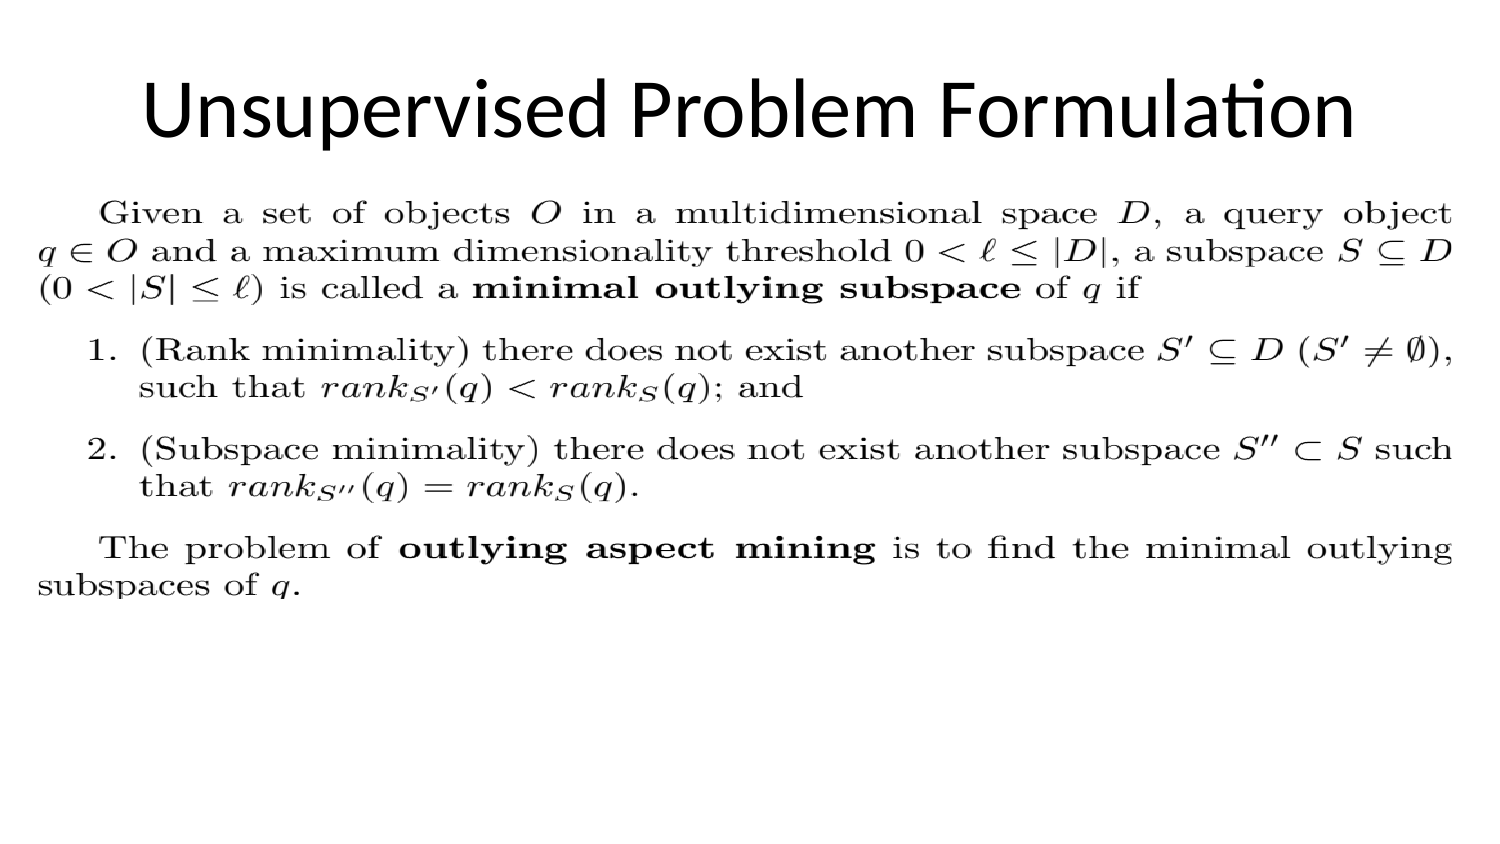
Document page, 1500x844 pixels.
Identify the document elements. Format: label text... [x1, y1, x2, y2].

picture [38, 200, 1452, 600]
title Unsupervised Problem Formulation [75, 33, 1425, 175]
